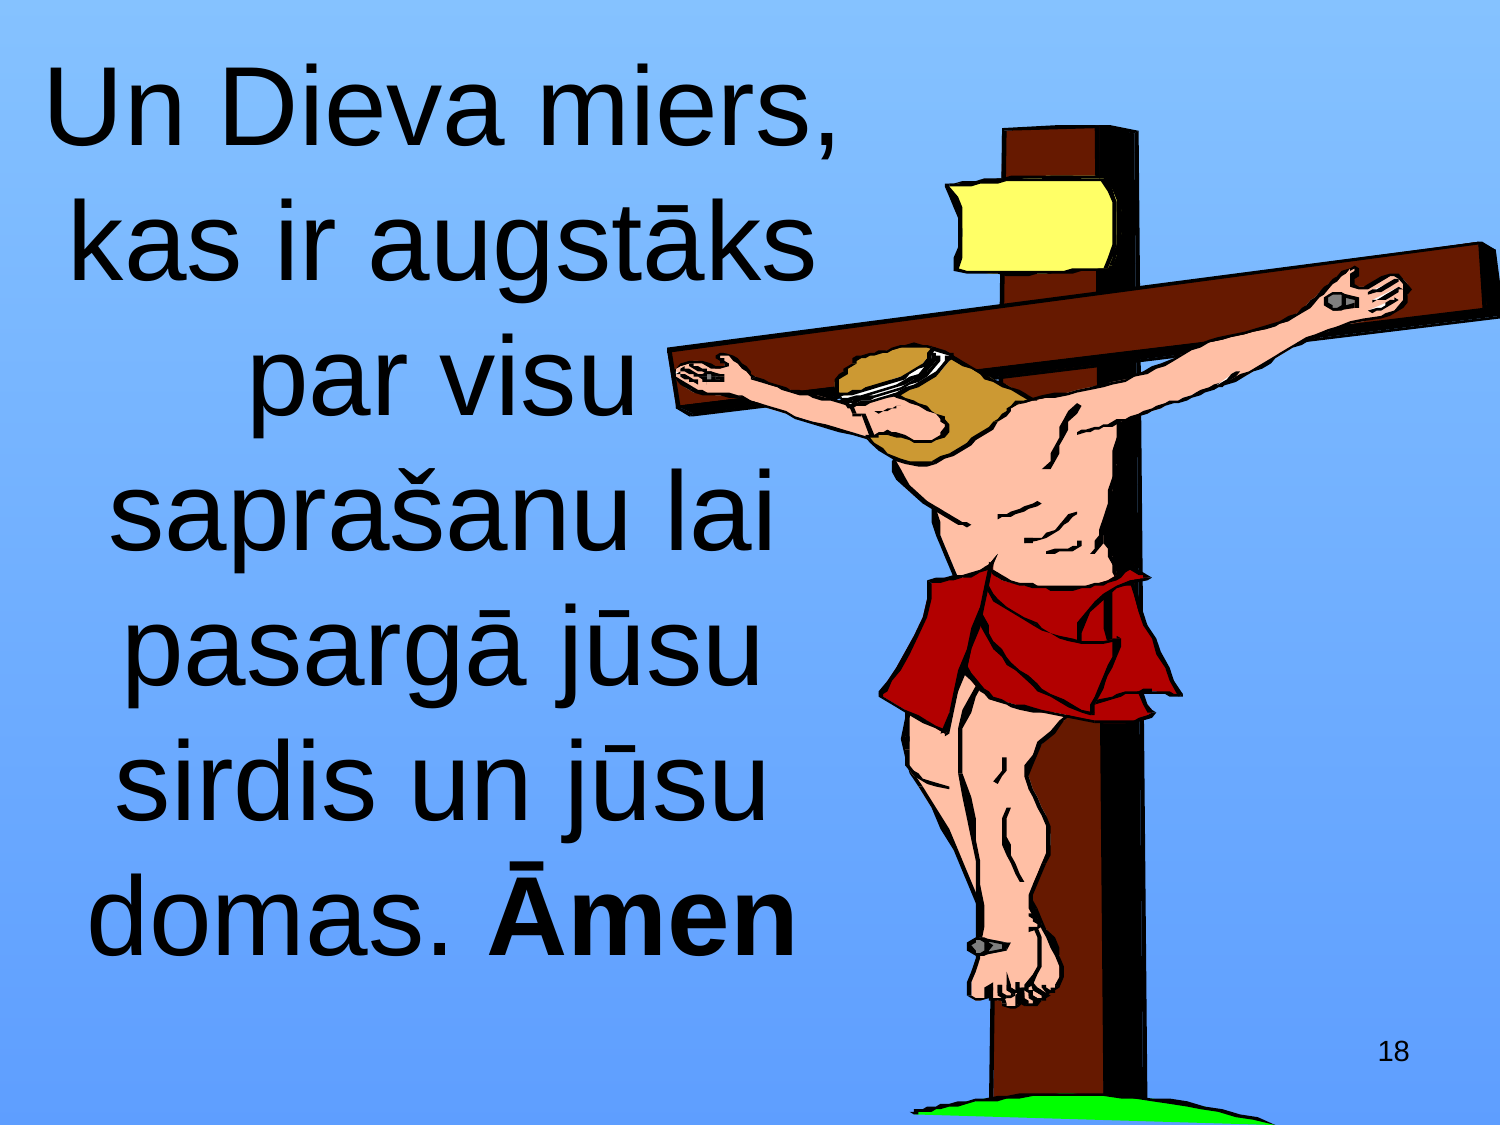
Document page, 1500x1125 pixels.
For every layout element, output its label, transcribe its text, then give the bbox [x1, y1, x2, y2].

title Un Dieva miers, kas ir augstāks par visu saprašanu lai pasargā jūsu sirdis un jūsu domas. Āmen [17, 479, 657, 668]
picture [662, 125, 1500, 1125]
